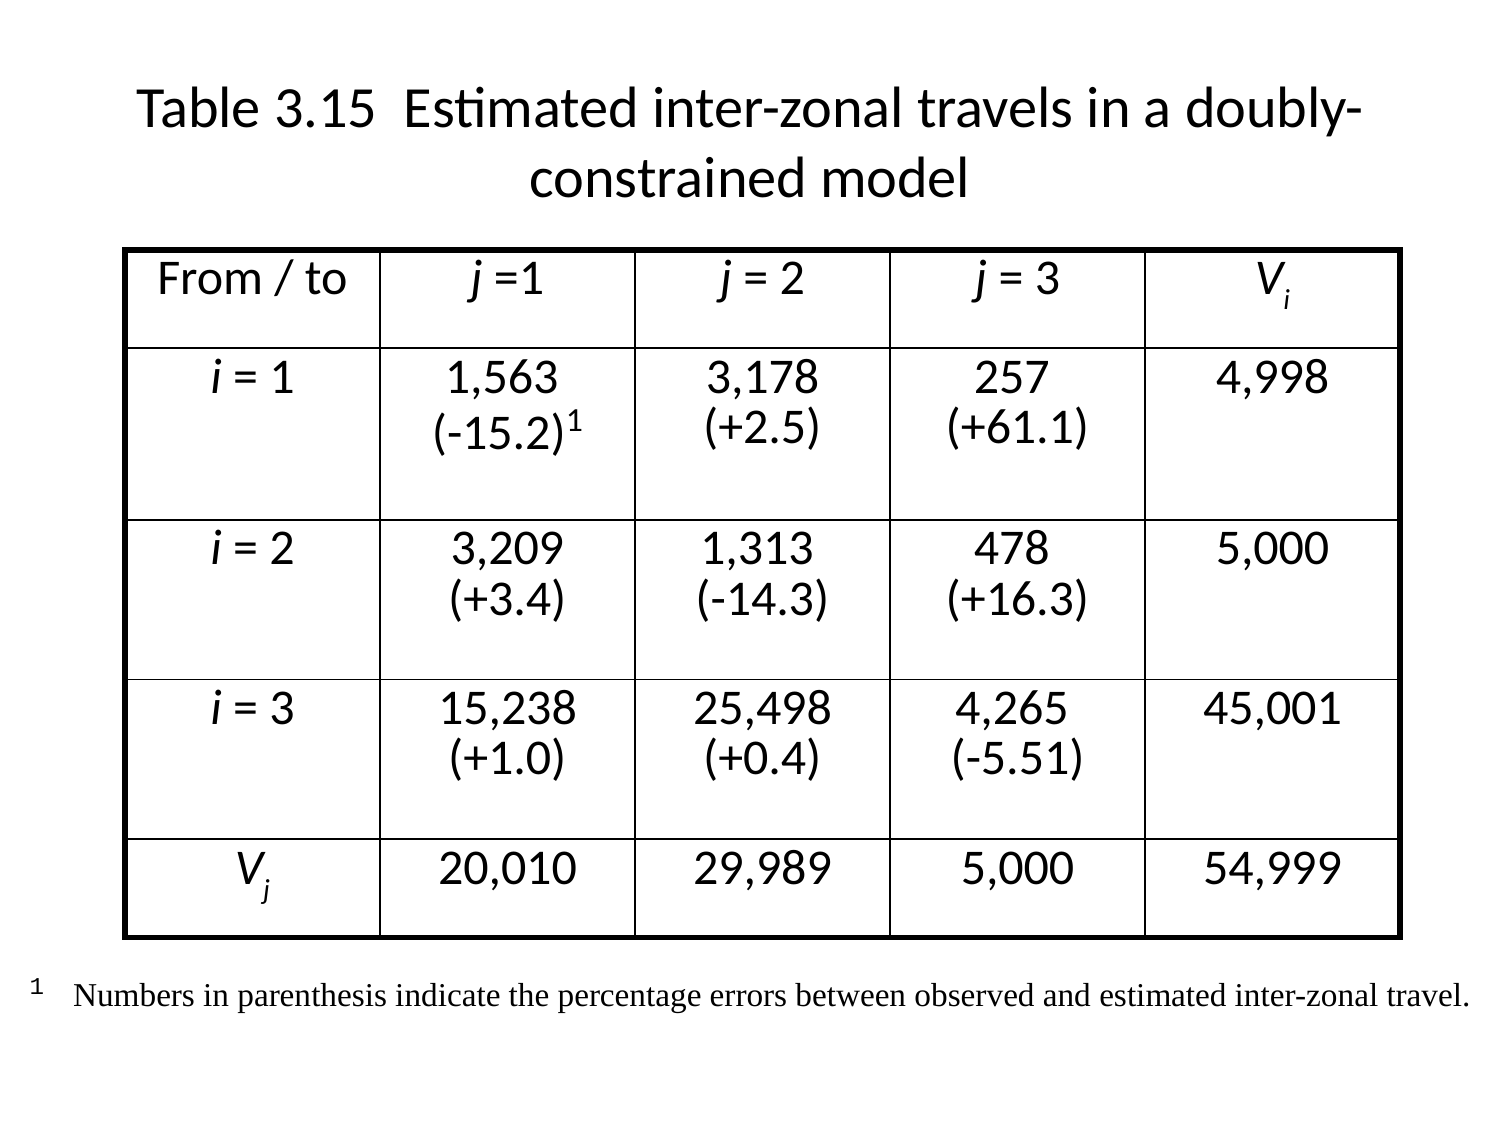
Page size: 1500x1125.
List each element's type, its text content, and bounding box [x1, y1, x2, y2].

text_box [262, 649, 293, 720]
table_cell 25,498 (+0.4) [636, 680, 889, 838]
table_cell 4,265 (-5.51) [891, 680, 1144, 838]
table_cell 5,000 [1146, 521, 1397, 679]
table_cell 3,209 (+3.4) [381, 521, 634, 679]
table_cell 29,989 [636, 840, 889, 935]
table_header Vi [1146, 253, 1397, 347]
table_cell 3,178 (+2.5) [636, 349, 889, 519]
table_header j = 3 [891, 253, 1144, 347]
table_cell 45,001 [1146, 680, 1397, 838]
table_cell i = 2 [128, 521, 379, 679]
table_cell 4,998 [1146, 349, 1397, 519]
table_cell 20,010 [381, 840, 634, 935]
table_cell 54,999 [1146, 840, 1397, 935]
table_cell Vj [128, 840, 379, 935]
text_box 1 Numbers in parenthesis indicate the percentage errors between observed and estimated inter-zonal travel. [0, 957, 1489, 1023]
title Table 3.15 Estimated inter-zonal travels in a doubly-constrained model [75, 45, 1425, 233]
table_header j =1 [381, 253, 634, 347]
table_header From / to [128, 253, 379, 347]
table_header j = 2 [636, 253, 889, 347]
table_cell 478 (+16.3) [891, 521, 1144, 679]
table_cell 15,238 (+1.0) [381, 680, 634, 838]
table_cell 1,563 (-15.2)1 [381, 349, 634, 519]
table_cell 5,000 [891, 840, 1144, 935]
table_cell 257 (+61.1) [891, 349, 1144, 519]
table_cell i = 3 [128, 680, 379, 838]
table_cell 1,313 (-14.3) [636, 521, 889, 679]
table_cell i = 1 [128, 349, 379, 519]
